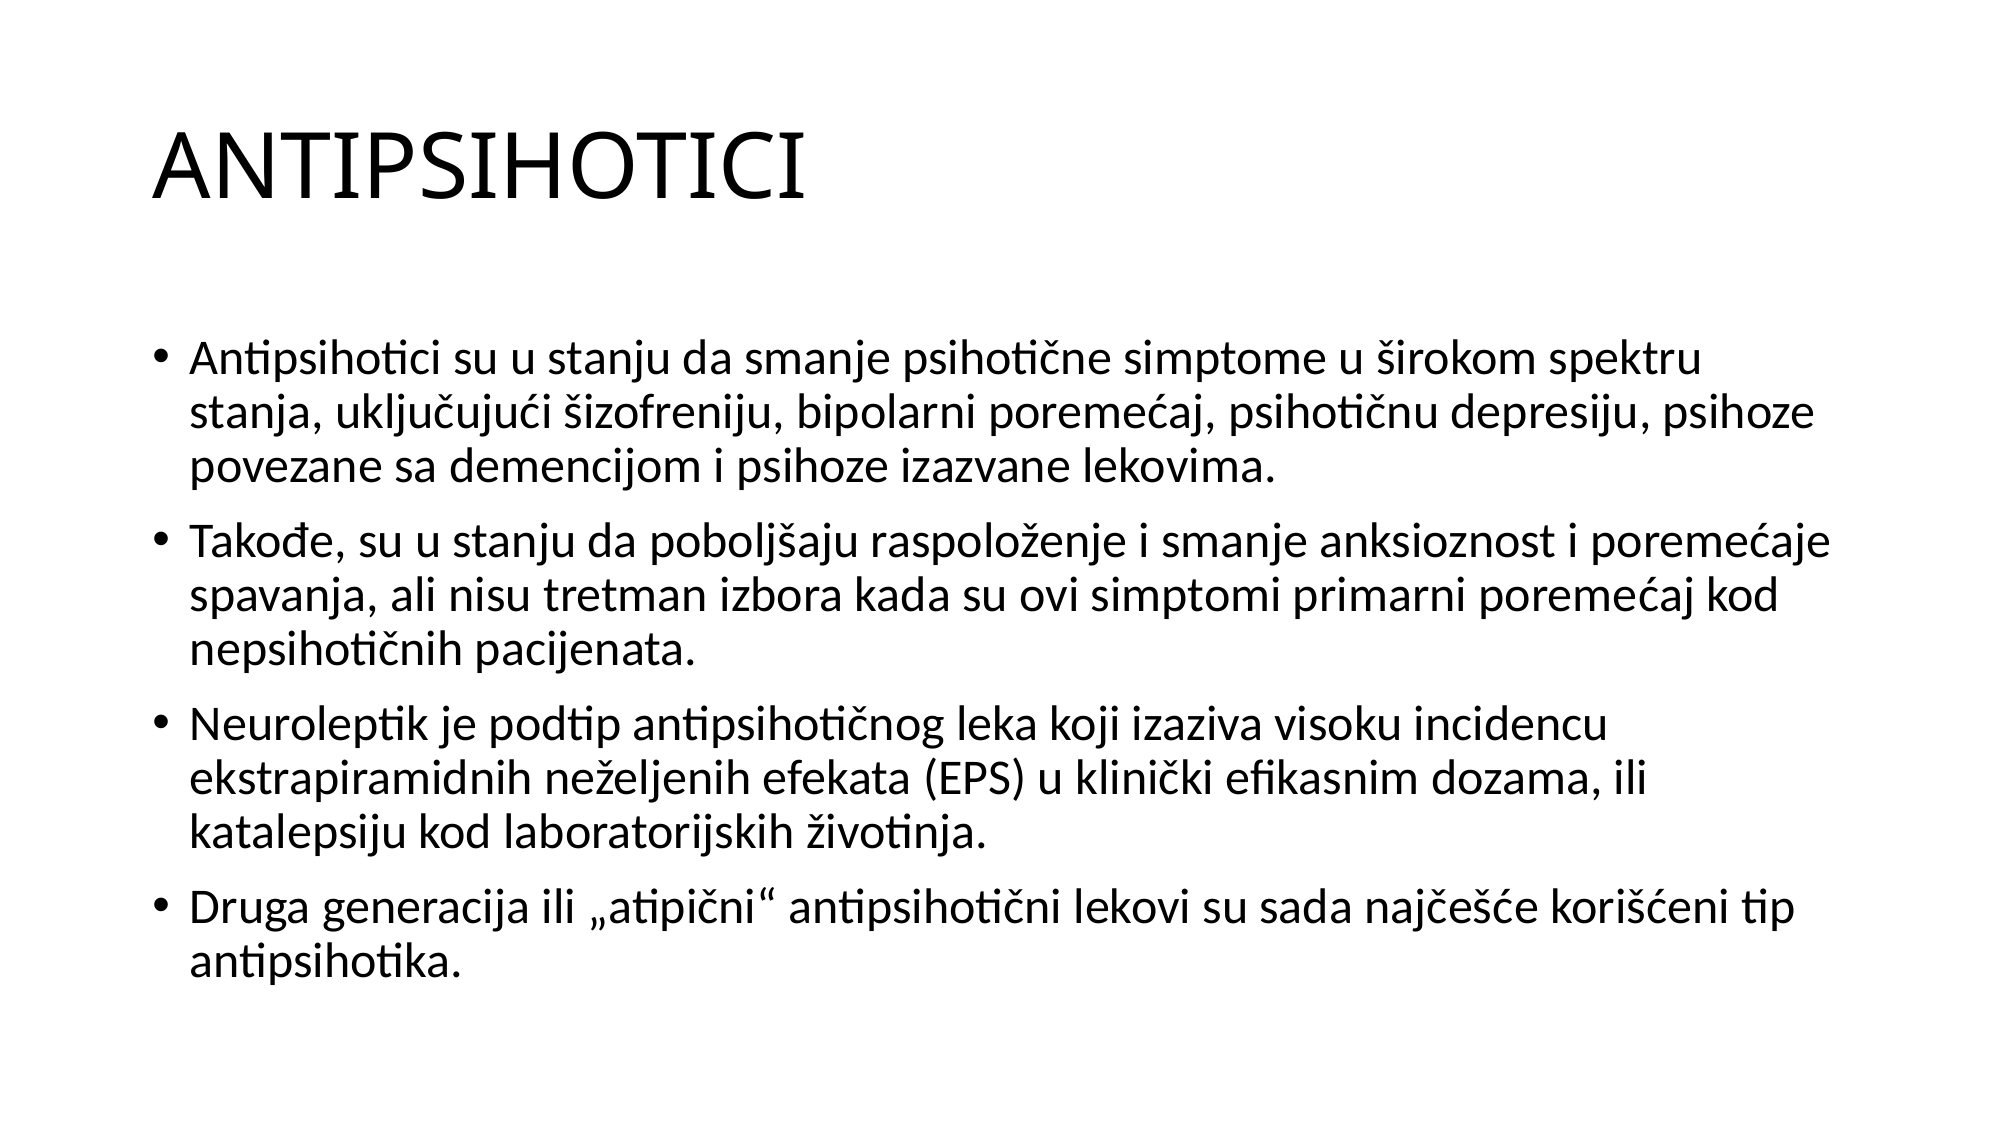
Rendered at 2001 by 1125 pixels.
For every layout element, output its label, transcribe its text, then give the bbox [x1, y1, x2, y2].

title ANTIPSIHOTICI [137, 59, 1863, 278]
list Antipsihotici su u stanju da smanje psihotične simptome u širokom spektru stanja, uključujući šizofreniju, bipolarni poremećaj, psihotičnu depresiju, psihoze povezane sa demencijom i psihoze izazvane lekovima. Takođe, su u stanju da poboljšaju raspoloženje i smanje anksioznost i poremećaje spavanja, ali nisu tretman izbora kada su ovi simptomi primarni poremećaj kod nepsihotičnih pacijenata. Neuroleptik je podtip antipsihotičnog leka koji izaziva visoku incidencu ekstrapiramidnih neželjenih efekata (EPS) u klinički efikasnim dozama, ili katalepsiju kod laboratorijskih životinja. Druga generacija ili „atipični“ antipsihotični lekovi su sada najčešće korišćeni tip antipsihotika. [137, 324, 1863, 1038]
